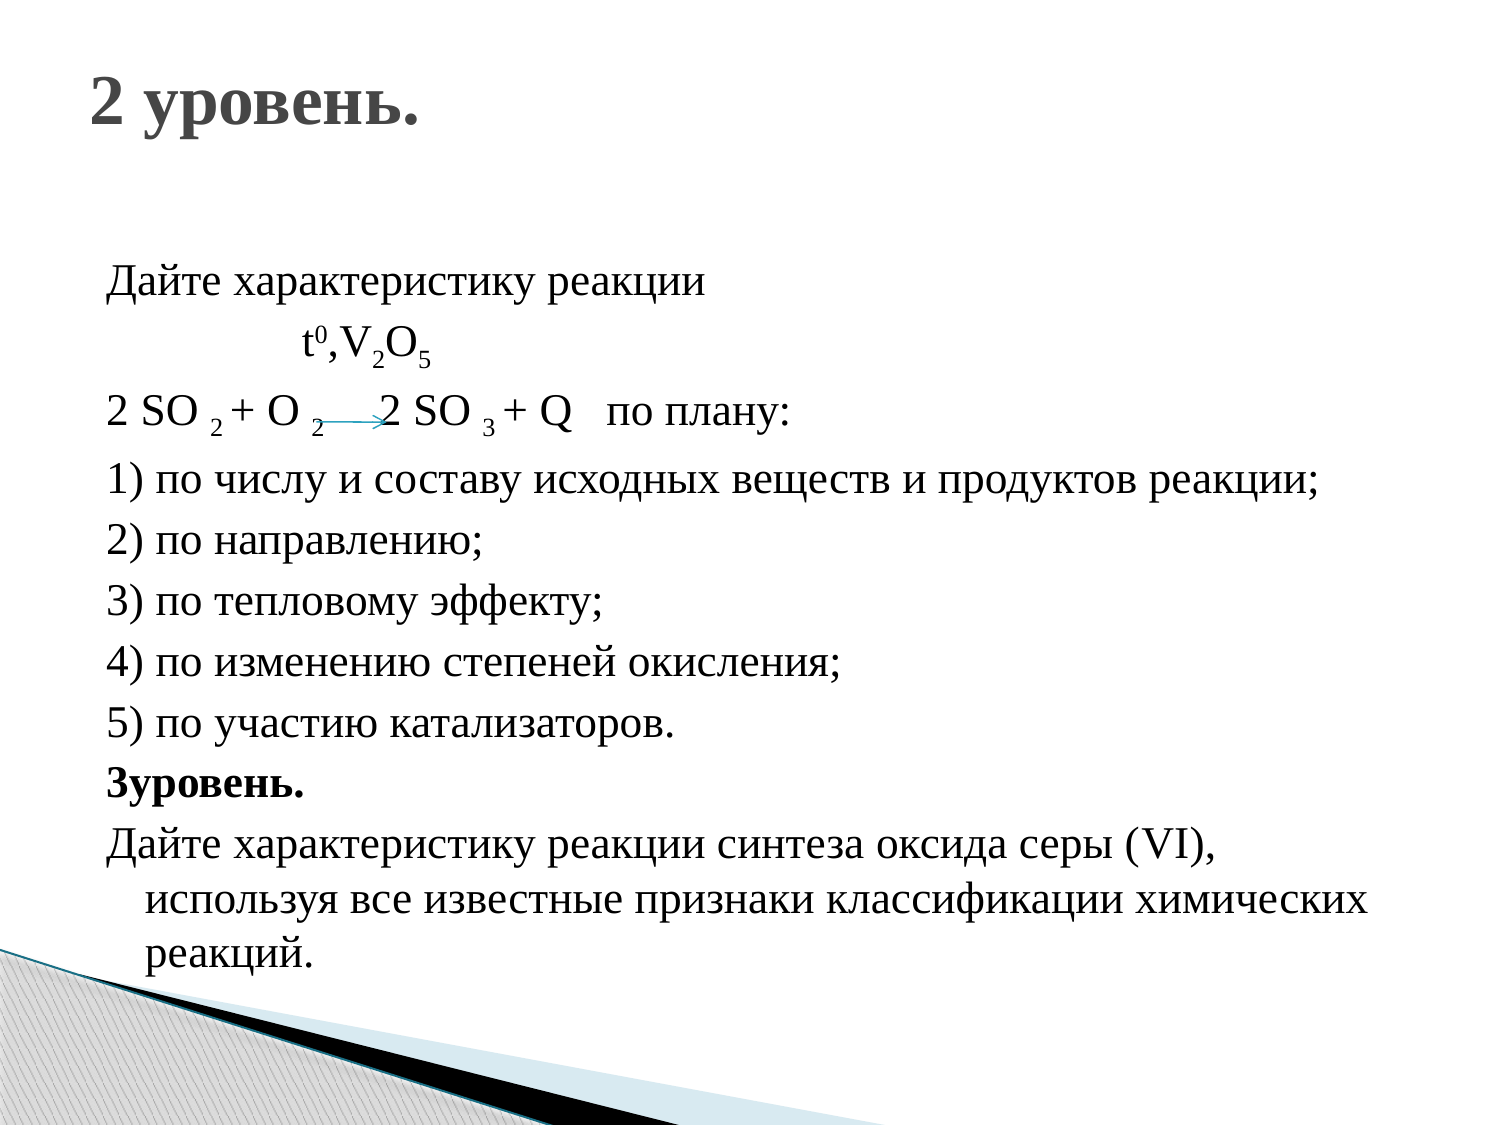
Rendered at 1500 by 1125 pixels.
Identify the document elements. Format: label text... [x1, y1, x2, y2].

title 2 уровень. [75, 45, 1425, 233]
list Дайте характеристику реакции t0,V2O5 2 SO 2 + O 2 2 SO 3 + Q по плану: 1) по числу и составу исходных веществ и продуктов реакции; 2) по направлению; 3) по тепловому эффекту; 4) по изменению степеней окисления; 5) по участию катализаторов. 3уровень. Дайте характеристику реакции синтеза оксида серы (VI), используя все известные признаки классификации химических реакций. [75, 243, 1425, 986]
